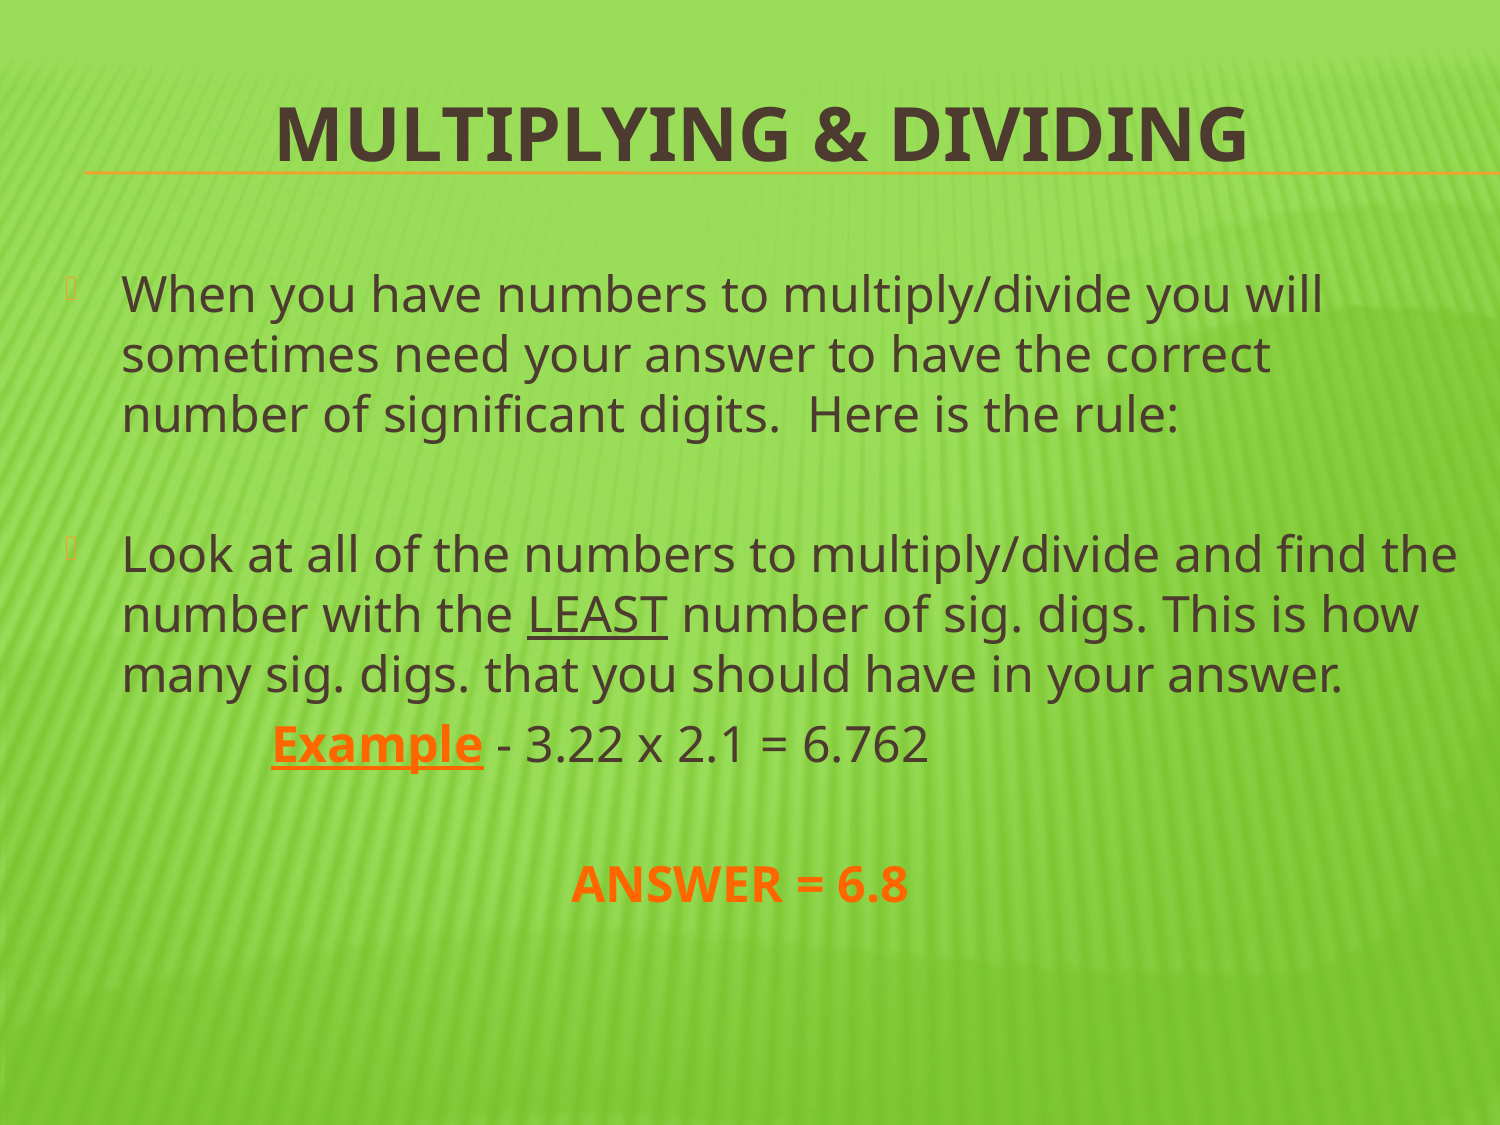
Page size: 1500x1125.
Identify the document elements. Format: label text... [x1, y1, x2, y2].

title MULTIPLYING & DIVIDING [50, 50, 1475, 213]
list When you have numbers to multiply/divide you will sometimes need your answer to have the correct number of significant digits. Here is the rule: Look at all of the numbers to multiply/divide and find the number with the LEAST number of sig. digs. This is how many sig. digs. that you should have in your answer. Example - 3.22 x 2.1 = 6.762 ANSWER = 6.8 [50, 254, 1475, 1075]
